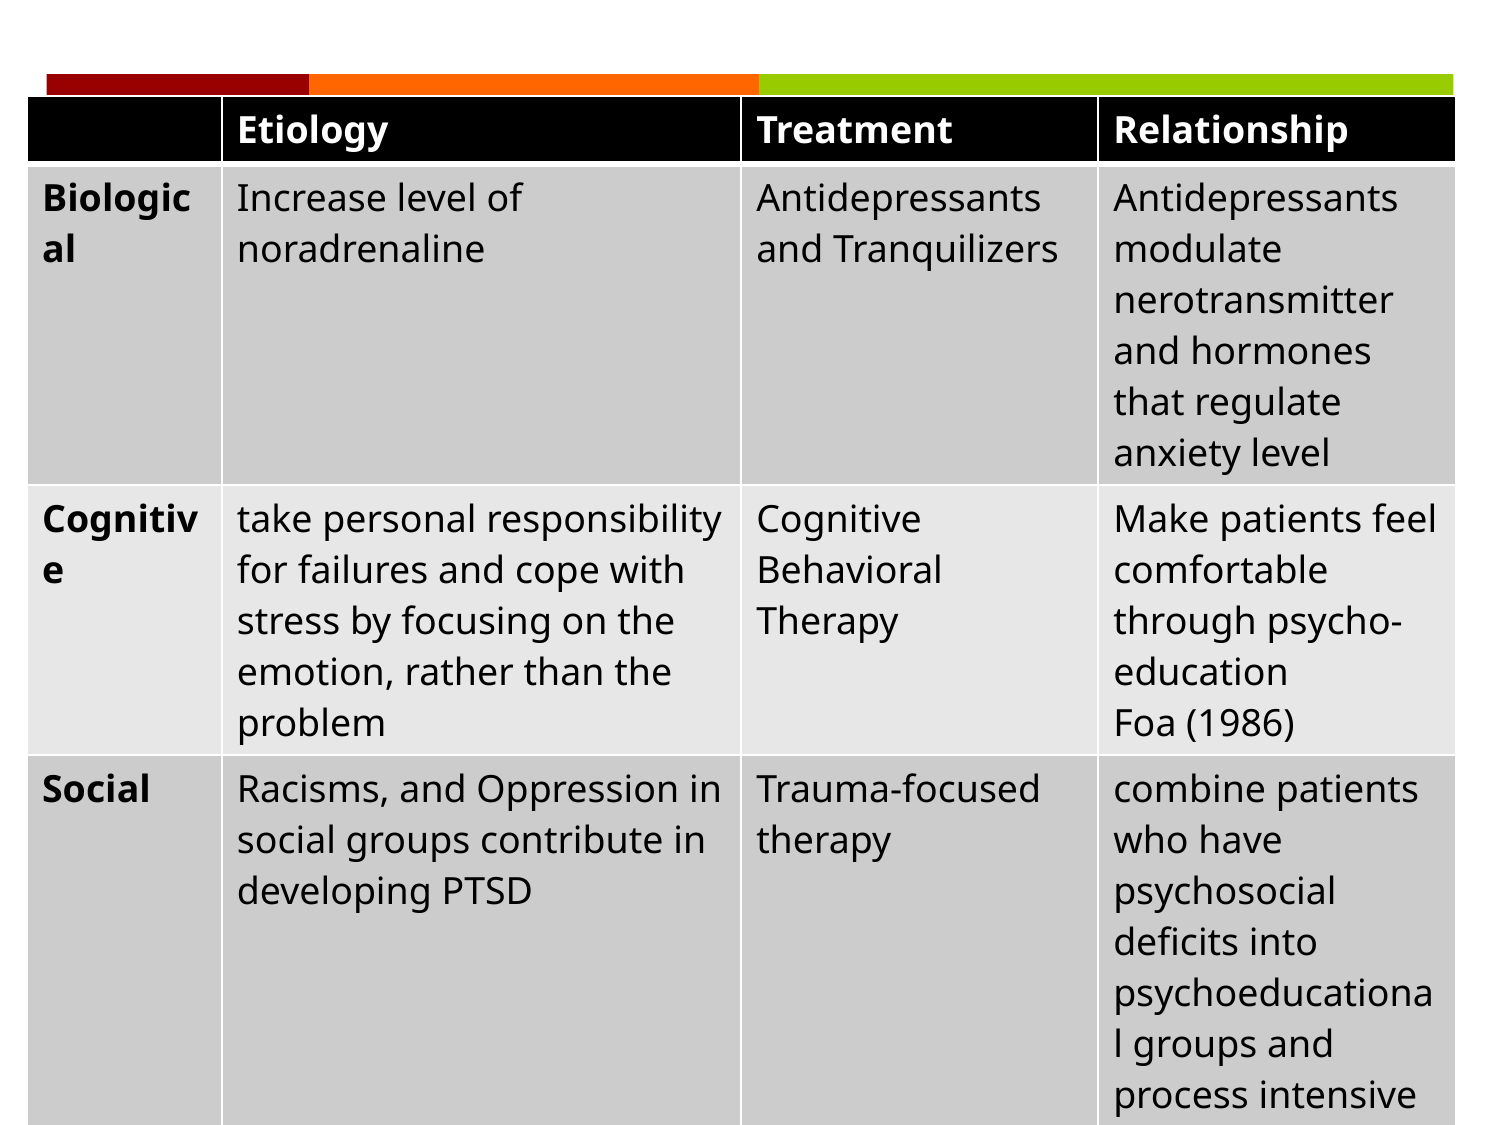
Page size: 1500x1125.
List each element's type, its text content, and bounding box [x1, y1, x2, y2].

table_cell Antidepressants modulate nerotransmitter and hormones that regulate anxiety level [1099, 167, 1455, 484]
table_cell Make patients feel comfortable through psycho-education Foa (1986) [1099, 486, 1455, 754]
table_cell Antidepressants and Tranquilizers [742, 167, 1097, 484]
table_cell take personal responsibility for failures and cope with stress by focusing on the emotion, rather than the problem [223, 486, 740, 754]
table_cell Social [28, 756, 221, 1125]
table_header Treatment [742, 97, 1097, 161]
table_cell Racisms, and Oppression in social groups contribute in developing PTSD [223, 756, 740, 1125]
table_cell Increase level of noradrenaline [223, 167, 740, 484]
table_cell Biological [28, 167, 221, 484]
table_cell Cognitive Behavioral Therapy [742, 486, 1097, 754]
table_header Relationship [1099, 97, 1455, 161]
table_cell Trauma-focused therapy [742, 756, 1097, 1125]
table_header [28, 97, 221, 161]
table_header Etiology [223, 97, 740, 161]
table_cell combine patients who have psychosocial deficits into psychoeducational groups and process intensive group therapy Friedmann and Schnurr (1966) [1099, 756, 1455, 1125]
table_cell Cognitive [28, 486, 221, 754]
